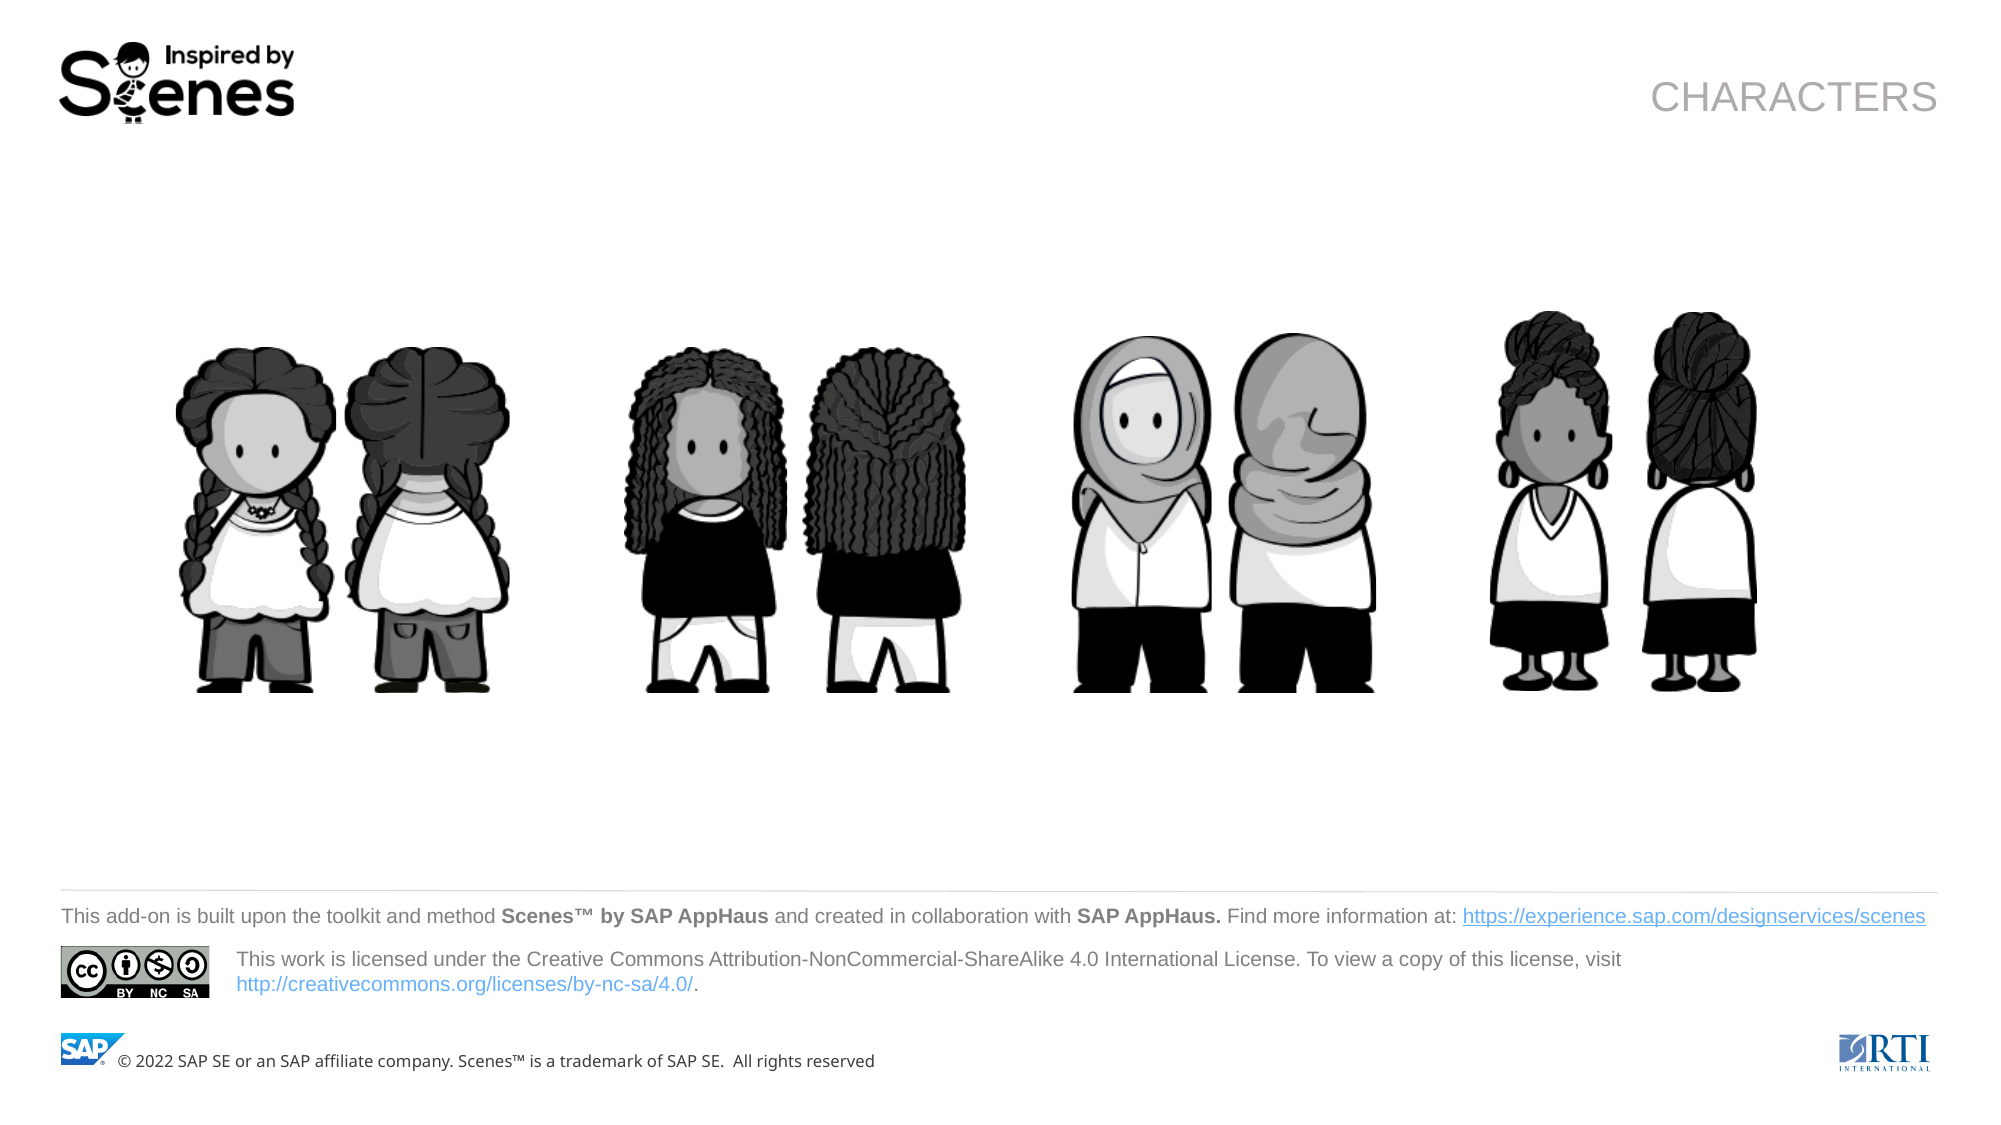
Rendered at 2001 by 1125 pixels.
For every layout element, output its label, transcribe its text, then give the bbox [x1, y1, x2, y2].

picture [802, 347, 966, 693]
picture [1642, 312, 1757, 692]
picture [624, 347, 788, 693]
picture [1071, 336, 1212, 693]
picture [61, 1035, 125, 1065]
picture [1489, 311, 1613, 691]
title CHARACTERS [1038, 75, 1939, 113]
picture [175, 347, 337, 693]
picture [344, 347, 510, 693]
picture [1228, 333, 1377, 693]
